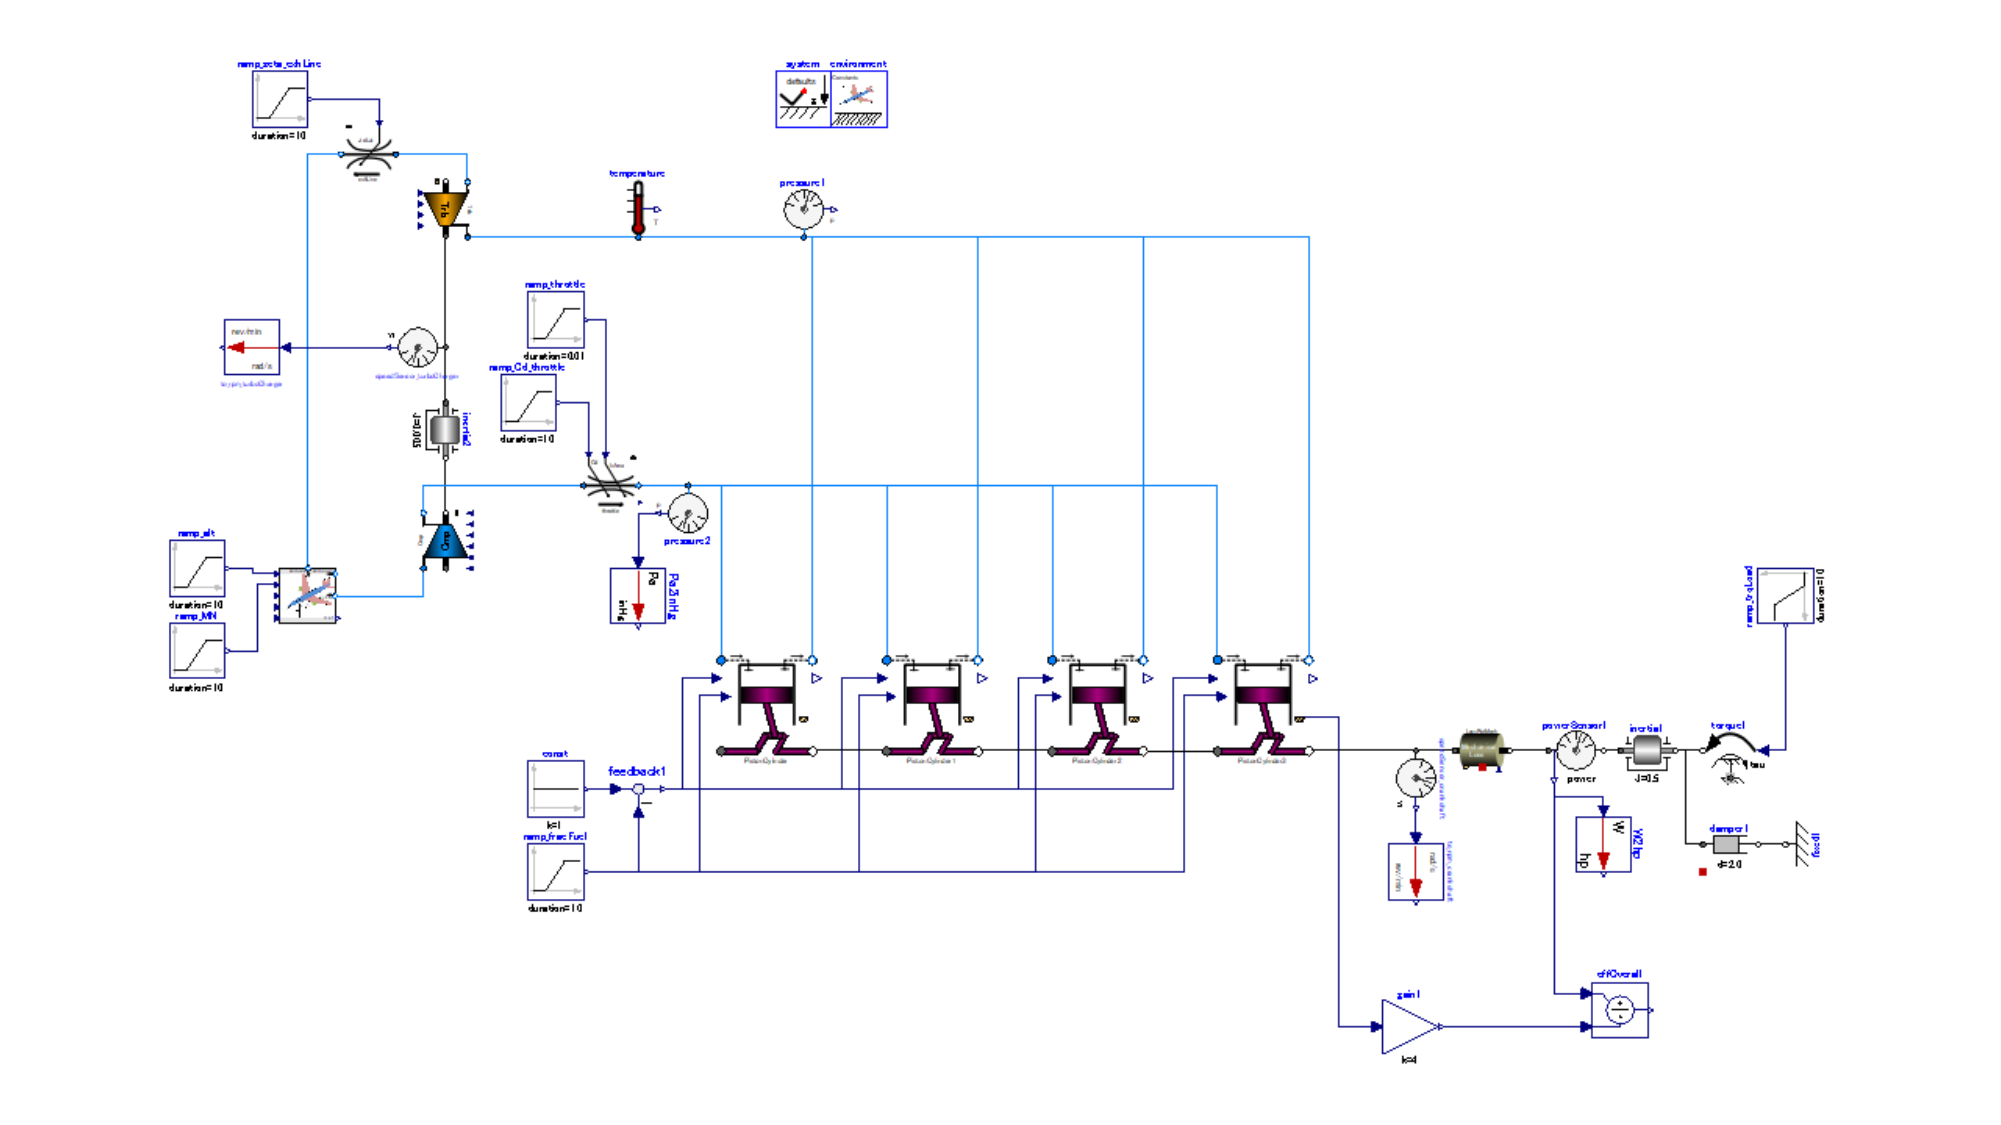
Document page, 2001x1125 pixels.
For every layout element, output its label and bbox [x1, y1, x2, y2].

picture [157, 44, 1843, 1081]
